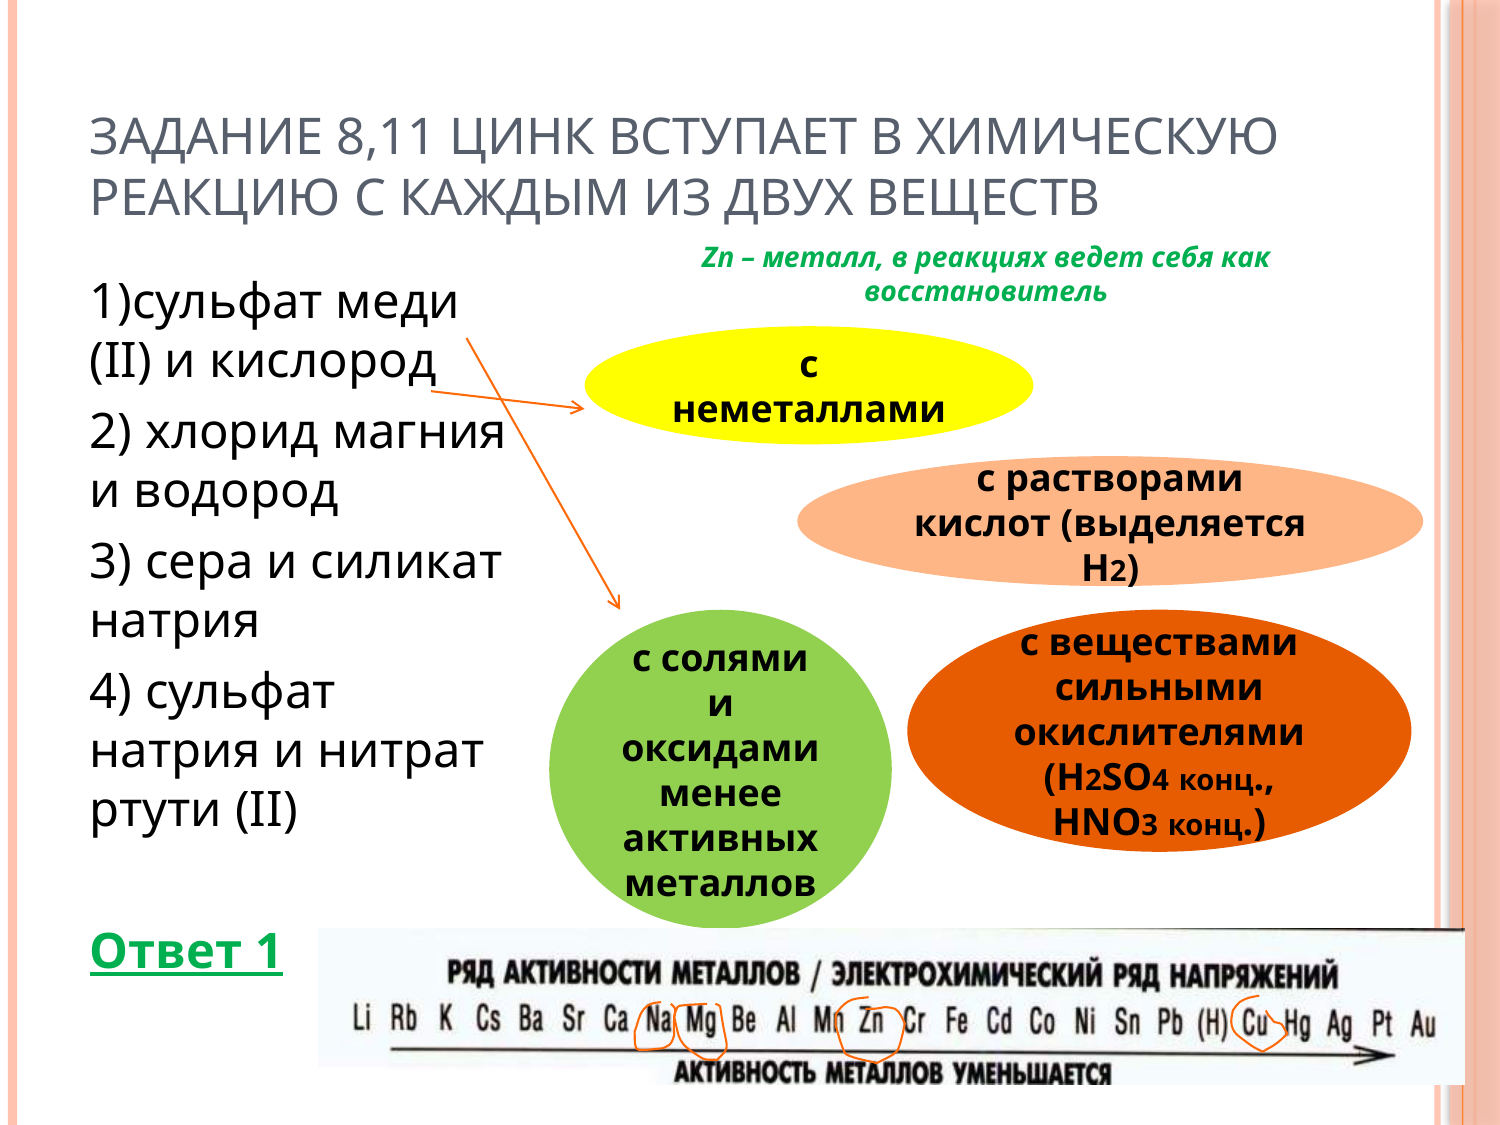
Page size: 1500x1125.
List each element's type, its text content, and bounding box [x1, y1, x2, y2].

list 1)сульфат меди (II) и кислород 2) хлорид магния и водород 3) сера и силикат натрия 4) сульфат натрия и нитрат ртути (II) Ответ 1 [75, 262, 526, 1013]
list Zn – металл, в реакциях ведет себя как восстановитель [572, 231, 1400, 315]
picture [318, 928, 1466, 1086]
text_box с веществами сильными окислителями (H2SO4 конц., HNO3 конц.) [905, 607, 1414, 854]
text_box с солями и оксидами менее активных металлов [547, 607, 894, 925]
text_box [465, 337, 621, 611]
text_box с неметаллами [625, 324, 1036, 447]
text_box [430, 390, 586, 410]
text_box с растворами кислот (выделяется H2) [795, 454, 1426, 589]
title Задание 8,11 Цинк вступает в химическую реакцию с каждым из двух веществ [75, 45, 1300, 233]
